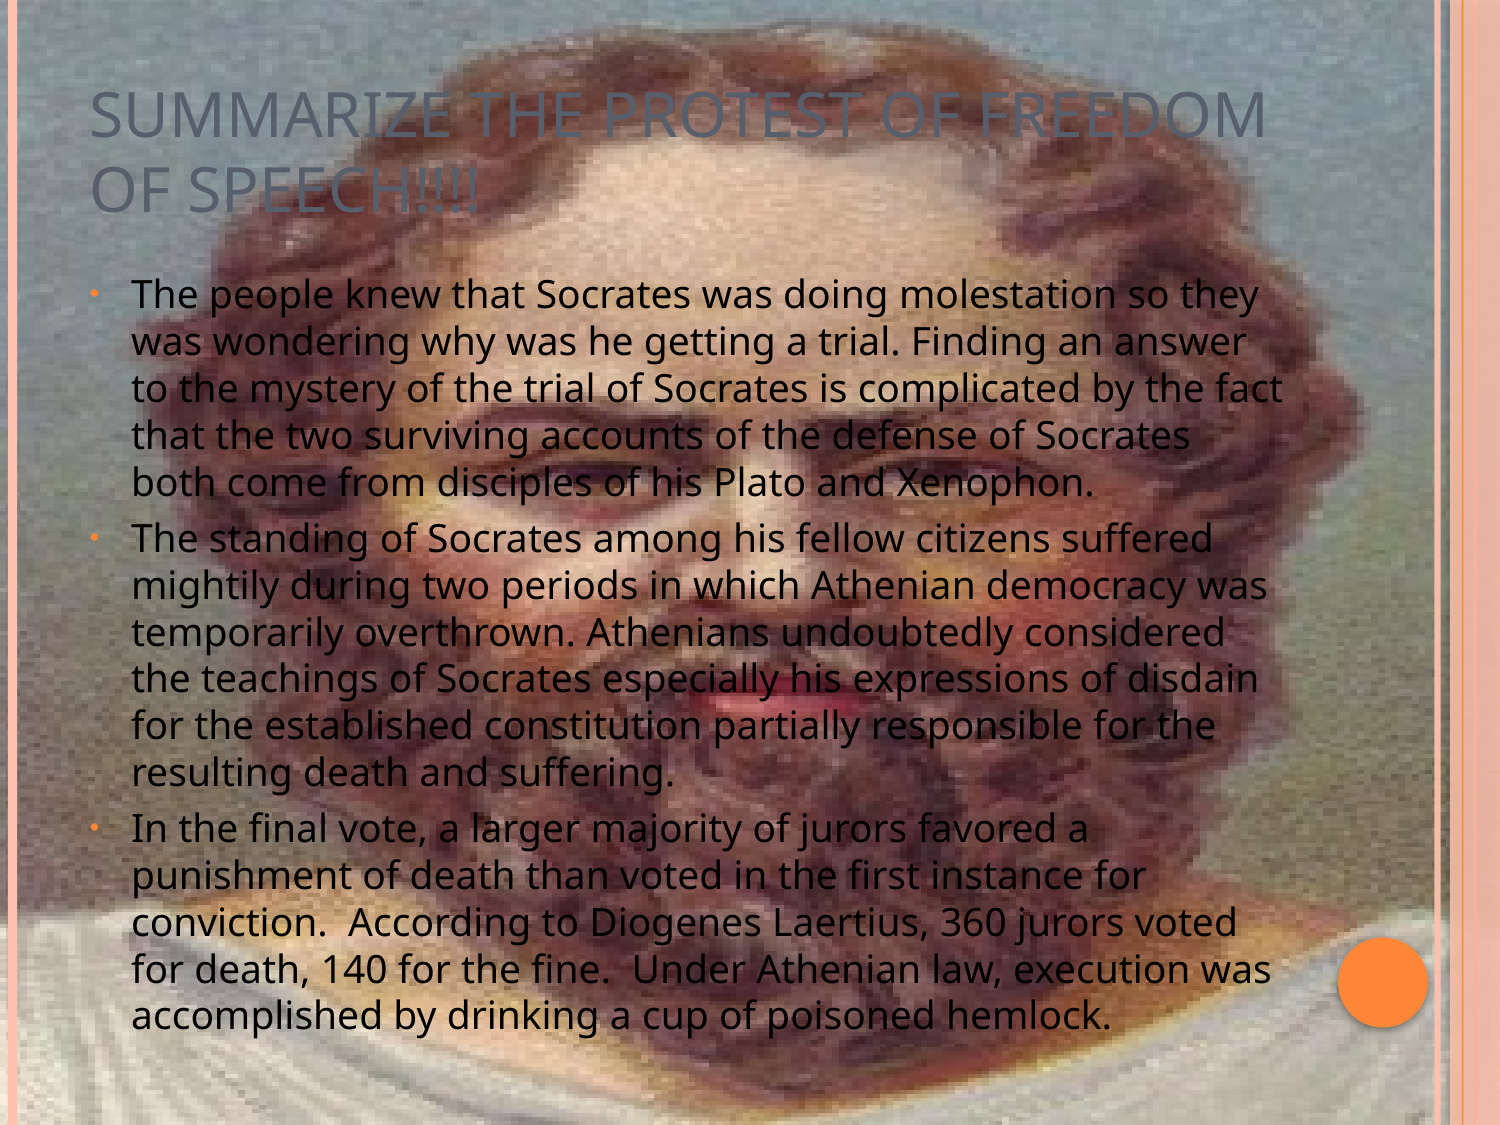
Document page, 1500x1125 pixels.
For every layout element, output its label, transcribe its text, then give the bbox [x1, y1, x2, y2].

picture [1441, 0, 1449, 1125]
title Summarize the protest of freedom of speech!!!! [75, 45, 1300, 233]
picture [0, 0, 7, 1125]
list The people knew that Socrates was doing molestation so they was wondering why was he getting a trial. Finding an answer to the mystery of the trial of Socrates is complicated by the fact that the two surviving accounts of the defense of Socrates both come from disciples of his Plato and Xenophon. The standing of Socrates among his fellow citizens suffered mightily during two periods in which Athenian democracy was temporarily overthrown. Athenians undoubtedly considered the teachings of Socrates especially his expressions of disdain for the established constitution partially responsible for the resulting death and suffering. In the final vote, a larger majority of jurors favored a punishment of death than voted in the first instance for conviction. According to Diogenes Laertius, 360 jurors voted for death, 140 for the fine. Under Athenian law, execution was accomplished by drinking a cup of poisoned hemlock. [75, 262, 1300, 1062]
picture [18, 0, 1434, 1125]
